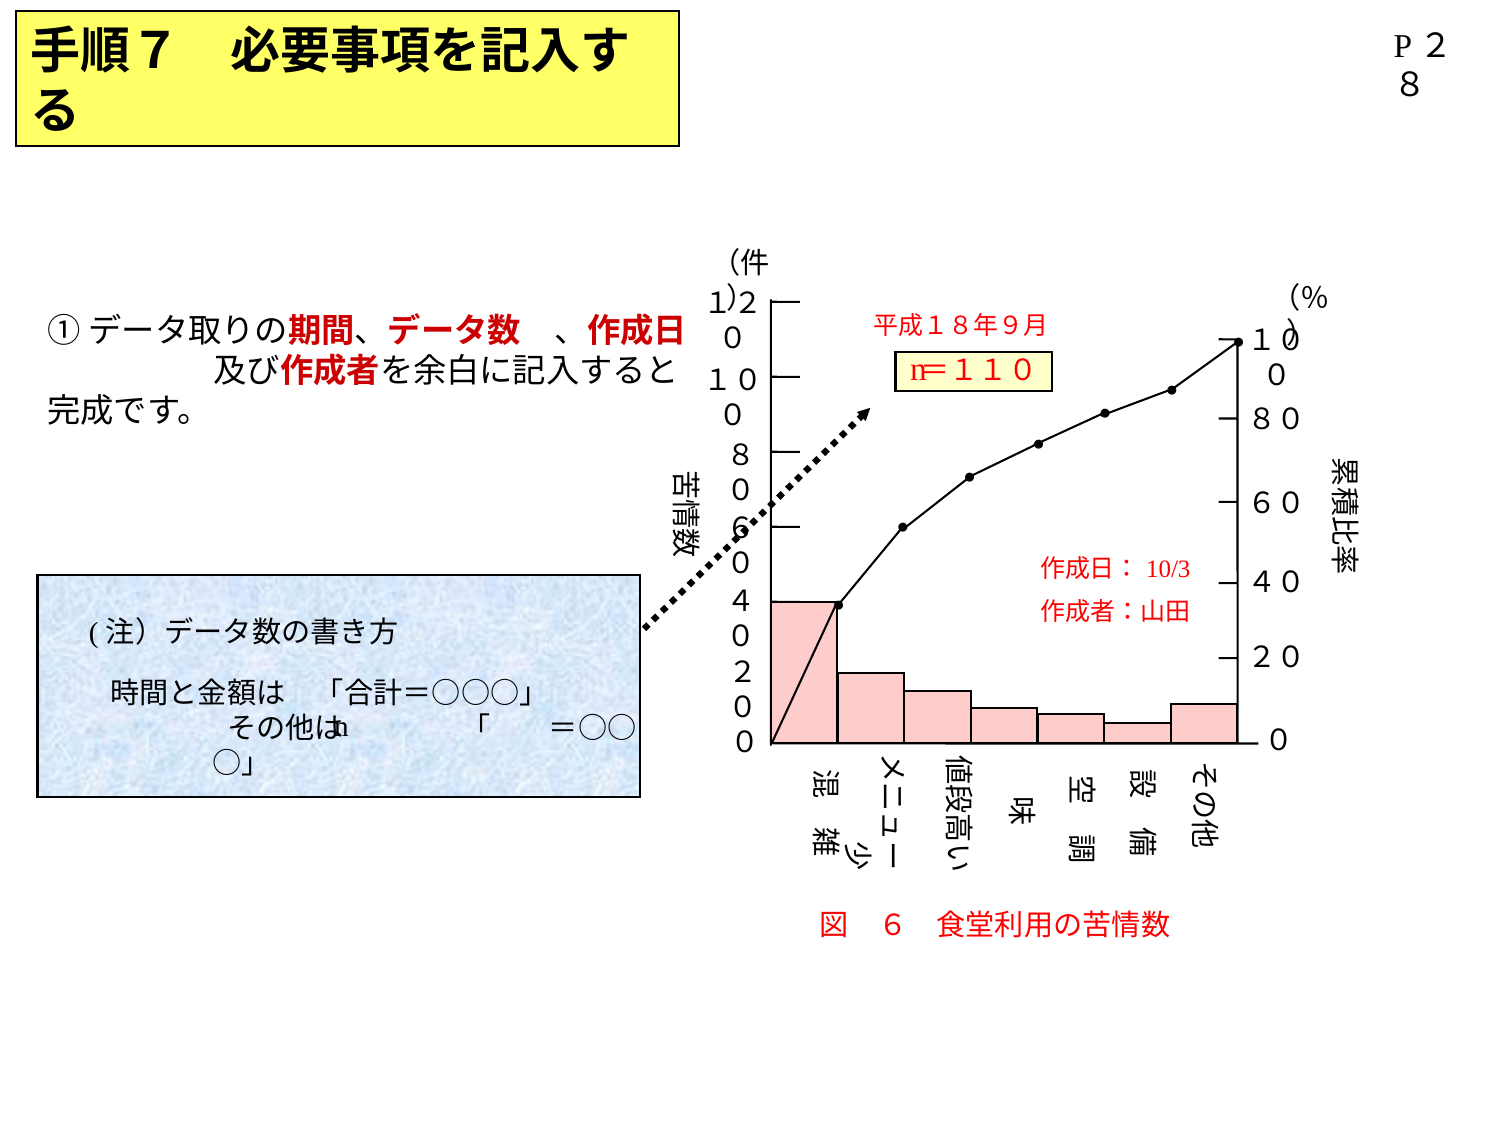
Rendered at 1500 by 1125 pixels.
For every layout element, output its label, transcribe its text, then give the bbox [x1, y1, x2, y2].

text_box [32, 301, 761, 412]
text_box 手順７ 必要事項を記入する [15, 11, 679, 147]
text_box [32, 799, 1216, 949]
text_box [687, 236, 1259, 300]
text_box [766, 271, 1372, 896]
text_box P２８ [1378, 16, 1500, 111]
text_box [37, 407, 871, 798]
